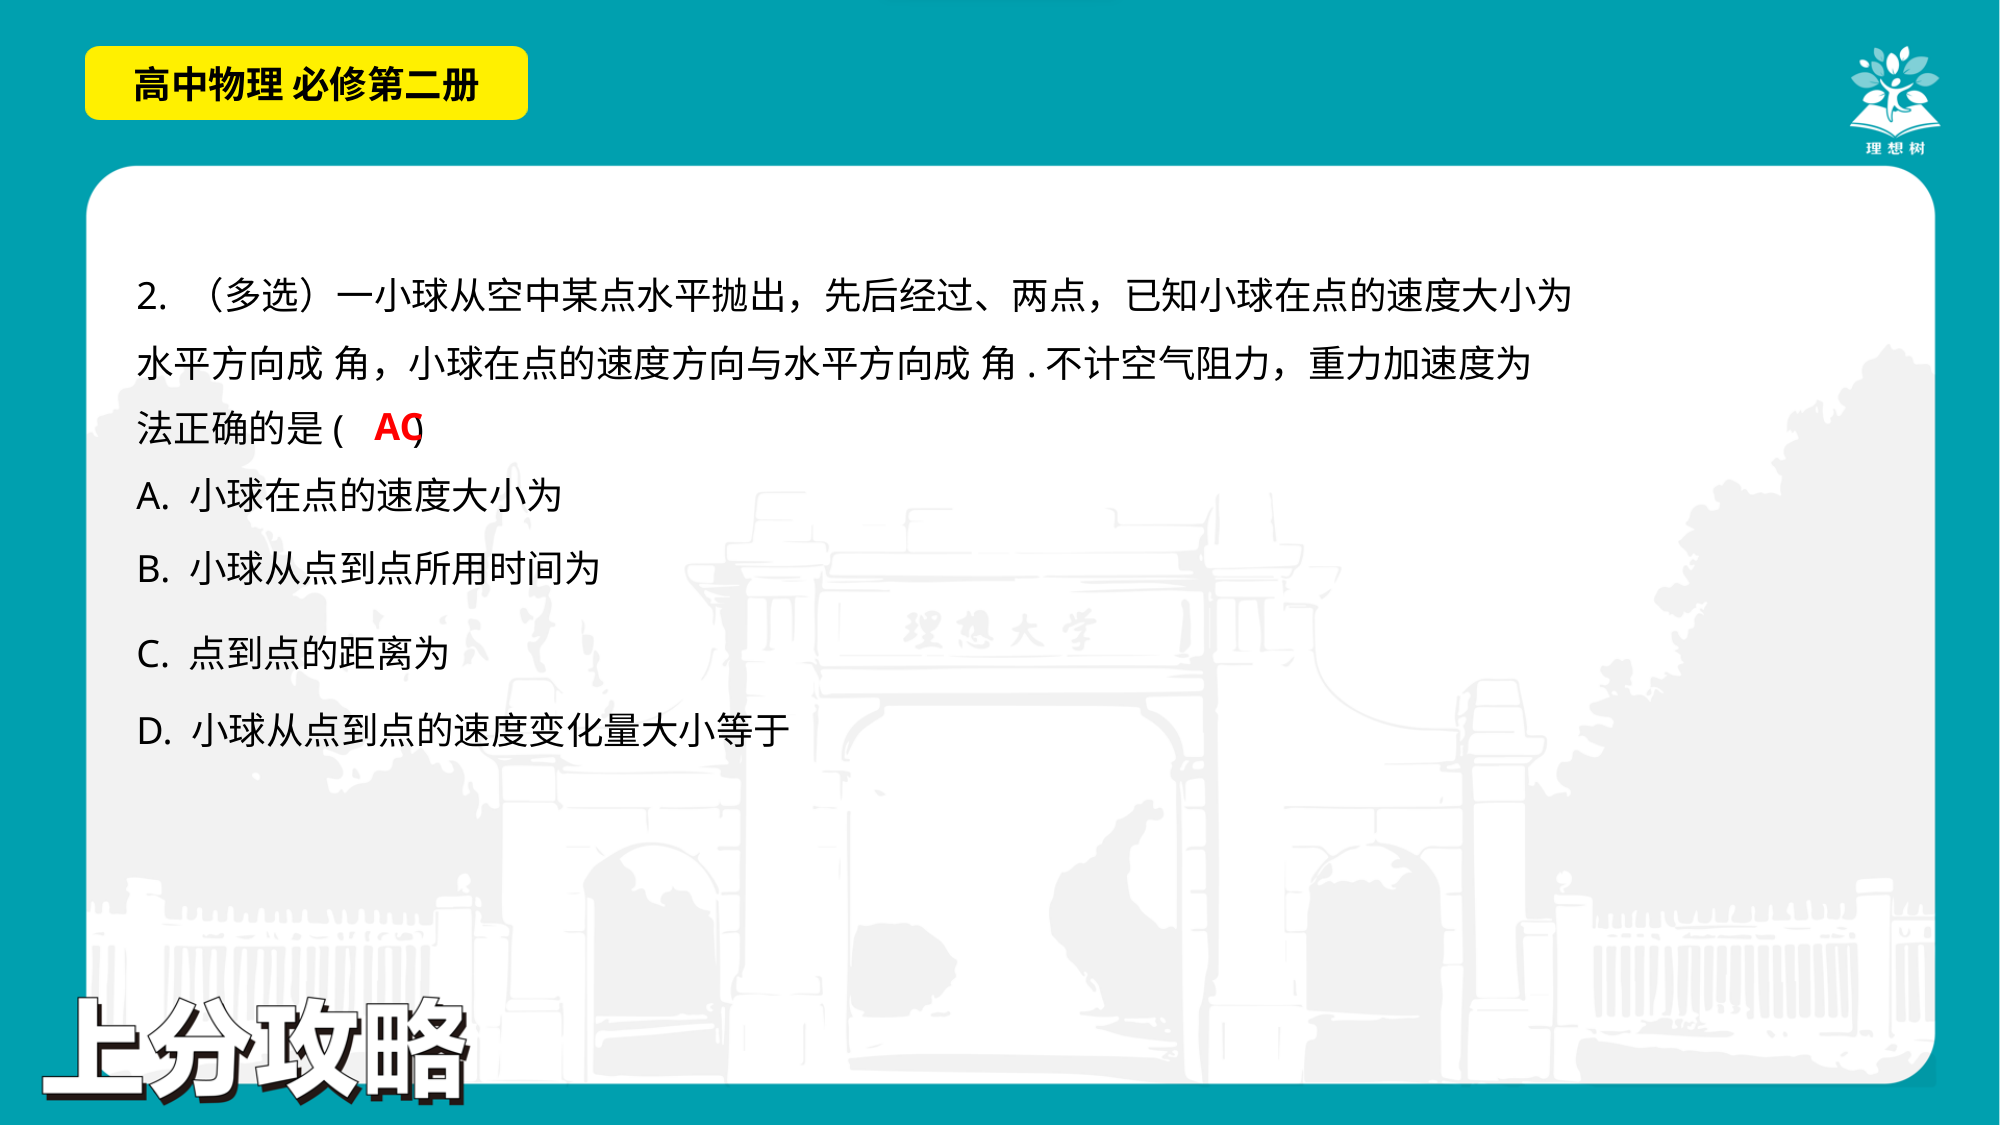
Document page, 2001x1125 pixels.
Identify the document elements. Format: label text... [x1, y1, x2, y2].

picture [0, 0, 2000, 1125]
text_box AC [358, 383, 440, 442]
